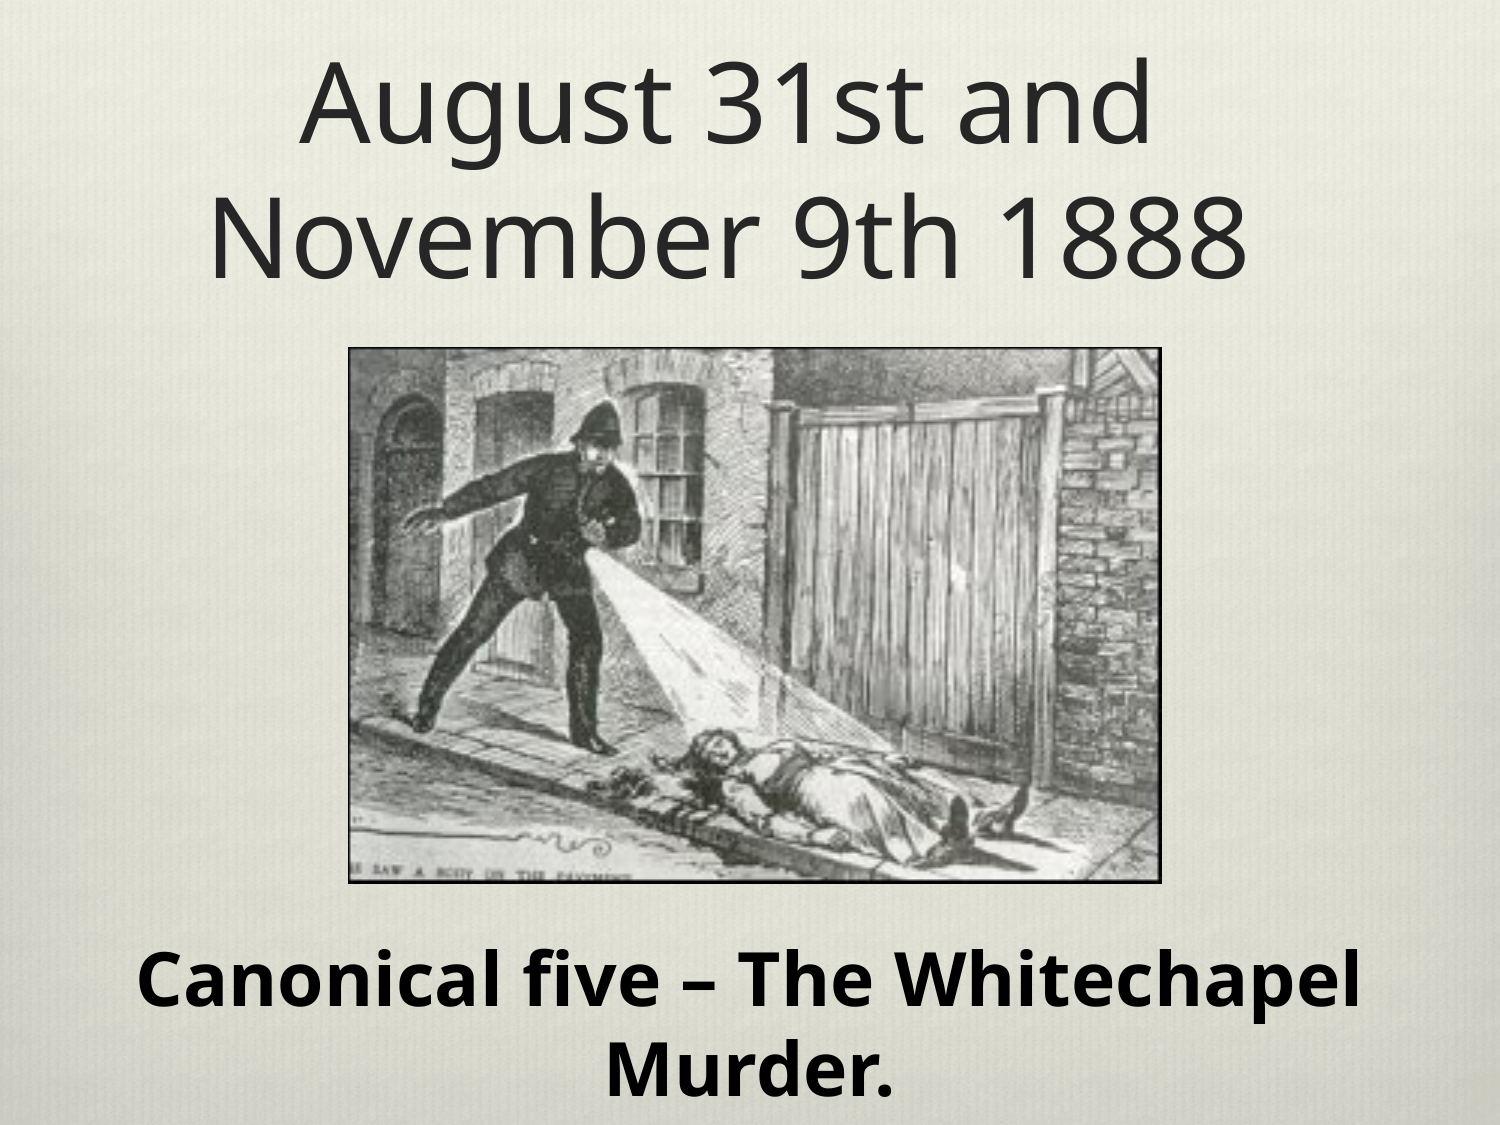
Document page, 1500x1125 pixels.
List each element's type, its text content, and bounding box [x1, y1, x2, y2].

title August 31st and November 9th 1888 [97, 8, 1360, 324]
picture [347, 346, 1163, 885]
text_box Canonical five – The Whitechapel Murder. [0, 923, 1500, 1125]
